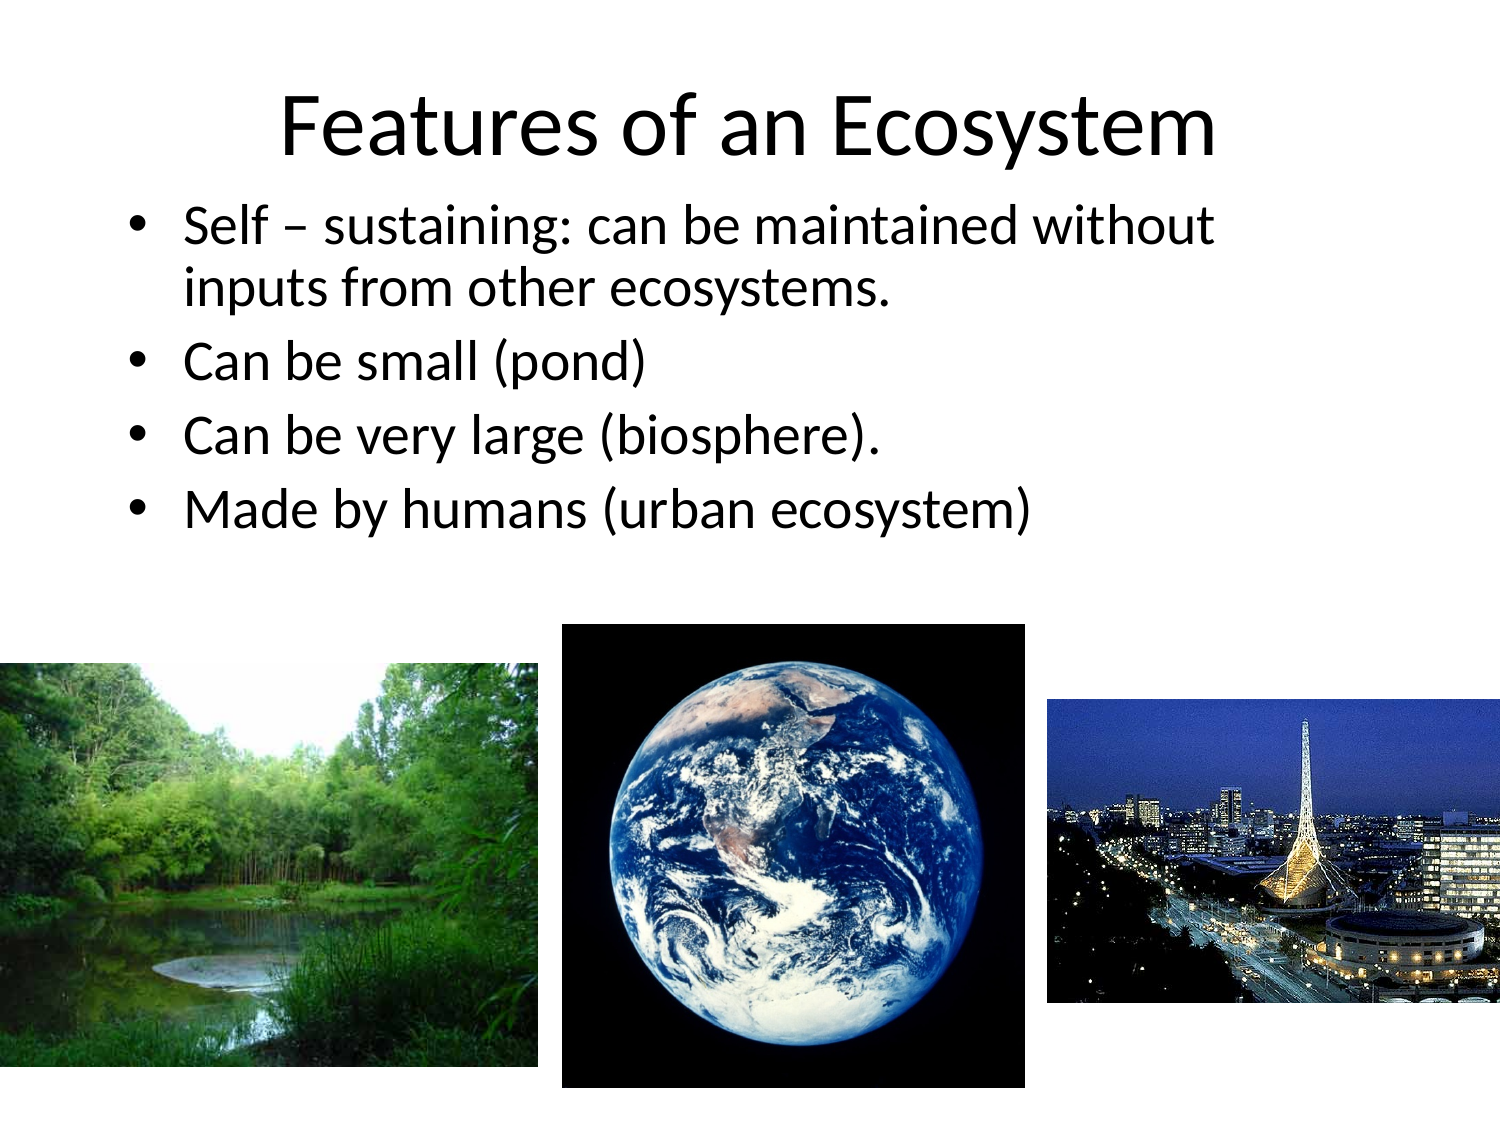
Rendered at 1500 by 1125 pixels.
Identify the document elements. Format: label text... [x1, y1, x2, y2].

title Features of an Ecosystem [112, 24, 1388, 187]
list Self – sustaining: can be maintained without inputs from other ecosystems. Can be small (pond) Can be very large (biosphere). Made by humans (urban ecosystem) [112, 187, 1388, 551]
picture [1046, 699, 1500, 1004]
picture [0, 663, 538, 1068]
picture [562, 624, 1025, 1088]
